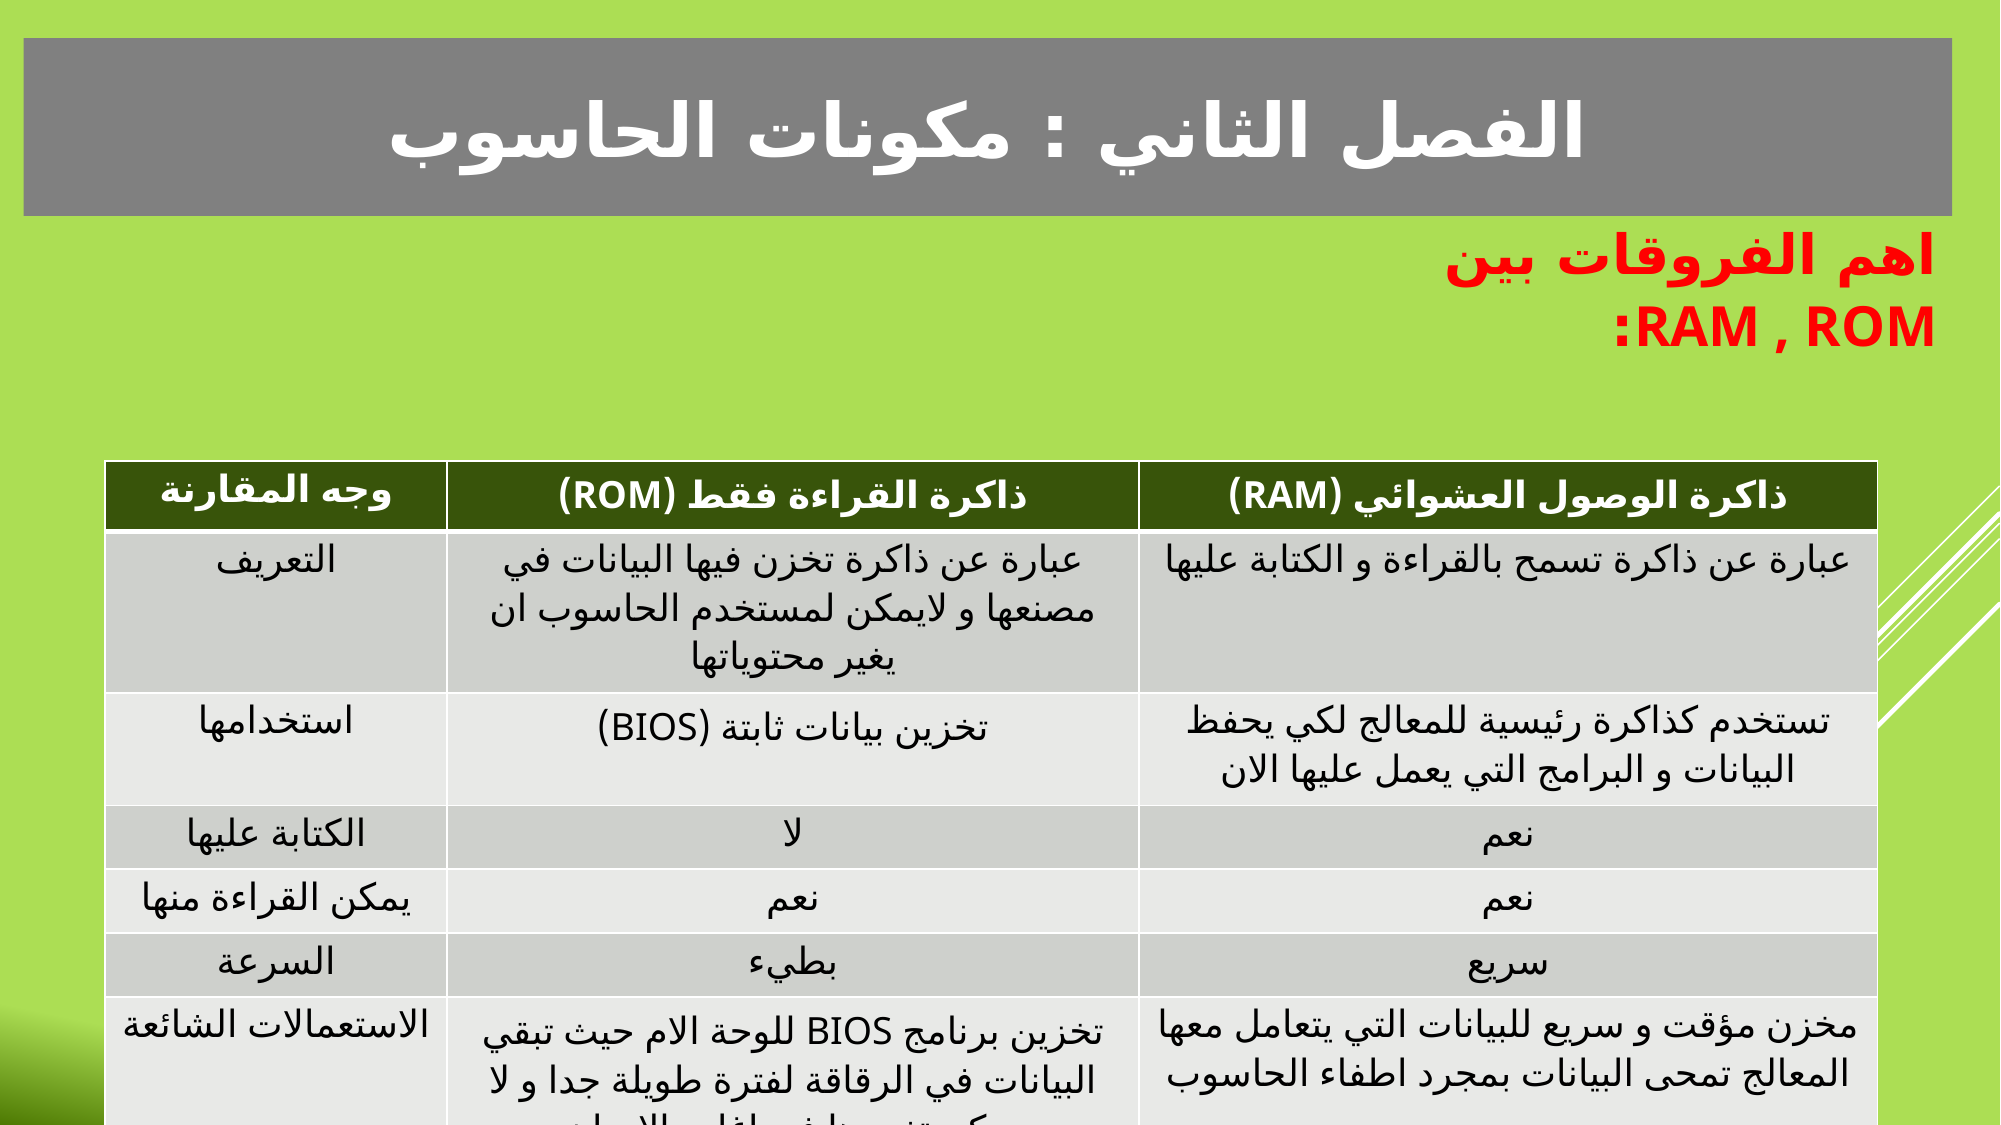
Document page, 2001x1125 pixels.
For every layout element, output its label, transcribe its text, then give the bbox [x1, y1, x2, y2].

table_cell نعم [1140, 870, 1877, 932]
table_cell الاستعمالات الشائعة [106, 998, 446, 1125]
table_cell نعم [1140, 806, 1877, 868]
table_cell تخزين برنامج BIOS للوحة الام حيث تبقي البيانات في الرقاقة لفترة طويلة جدا و لا يمكن تغييرها في اغلب الاحيان [448, 998, 1138, 1125]
table_header ذاكرة الوصول العشوائي (RAM) [1140, 462, 1877, 529]
table_cell لا [448, 806, 1138, 868]
text_box الفصل الثاني : مكونات الحاسوب [23, 38, 1953, 216]
table_cell تخزين بيانات ثابتة (BIOS) [448, 694, 1138, 805]
table_cell عبارة عن ذاكرة تخزن فيها البيانات في مصنعها و لايمكن لمستخدم الحاسوب ان يغير محتوياتها [448, 534, 1138, 692]
table_cell التعريف [106, 534, 446, 692]
table_cell عبارة عن ذاكرة تسمح بالقراءة و الكتابة عليها [1140, 534, 1877, 692]
table_cell يمكن القراءة منها [106, 870, 446, 932]
table_header وجه المقارنة [106, 462, 446, 529]
table_cell سريع [1140, 934, 1877, 996]
table_cell استخدامها [106, 694, 446, 805]
table_cell نعم [448, 870, 1138, 932]
table_cell بطيء [448, 934, 1138, 996]
table_cell تستخدم كذاكرة رئيسية للمعالج لكي يحفظ البيانات و البرامج التي يعمل عليها الان [1140, 694, 1877, 805]
table_cell السرعة [106, 934, 446, 996]
table_cell مخزن مؤقت و سريع للبيانات التي يتعامل معها المعالج تمحى البيانات بمجرد اطفاء الحاسوب [1140, 998, 1877, 1125]
text_box اهم الفروقات بين RAM , ROM: [1291, 215, 1953, 371]
table_header ذاكرة القراءة فقط (ROM) [448, 462, 1138, 529]
table_cell الكتابة عليها [106, 806, 446, 868]
